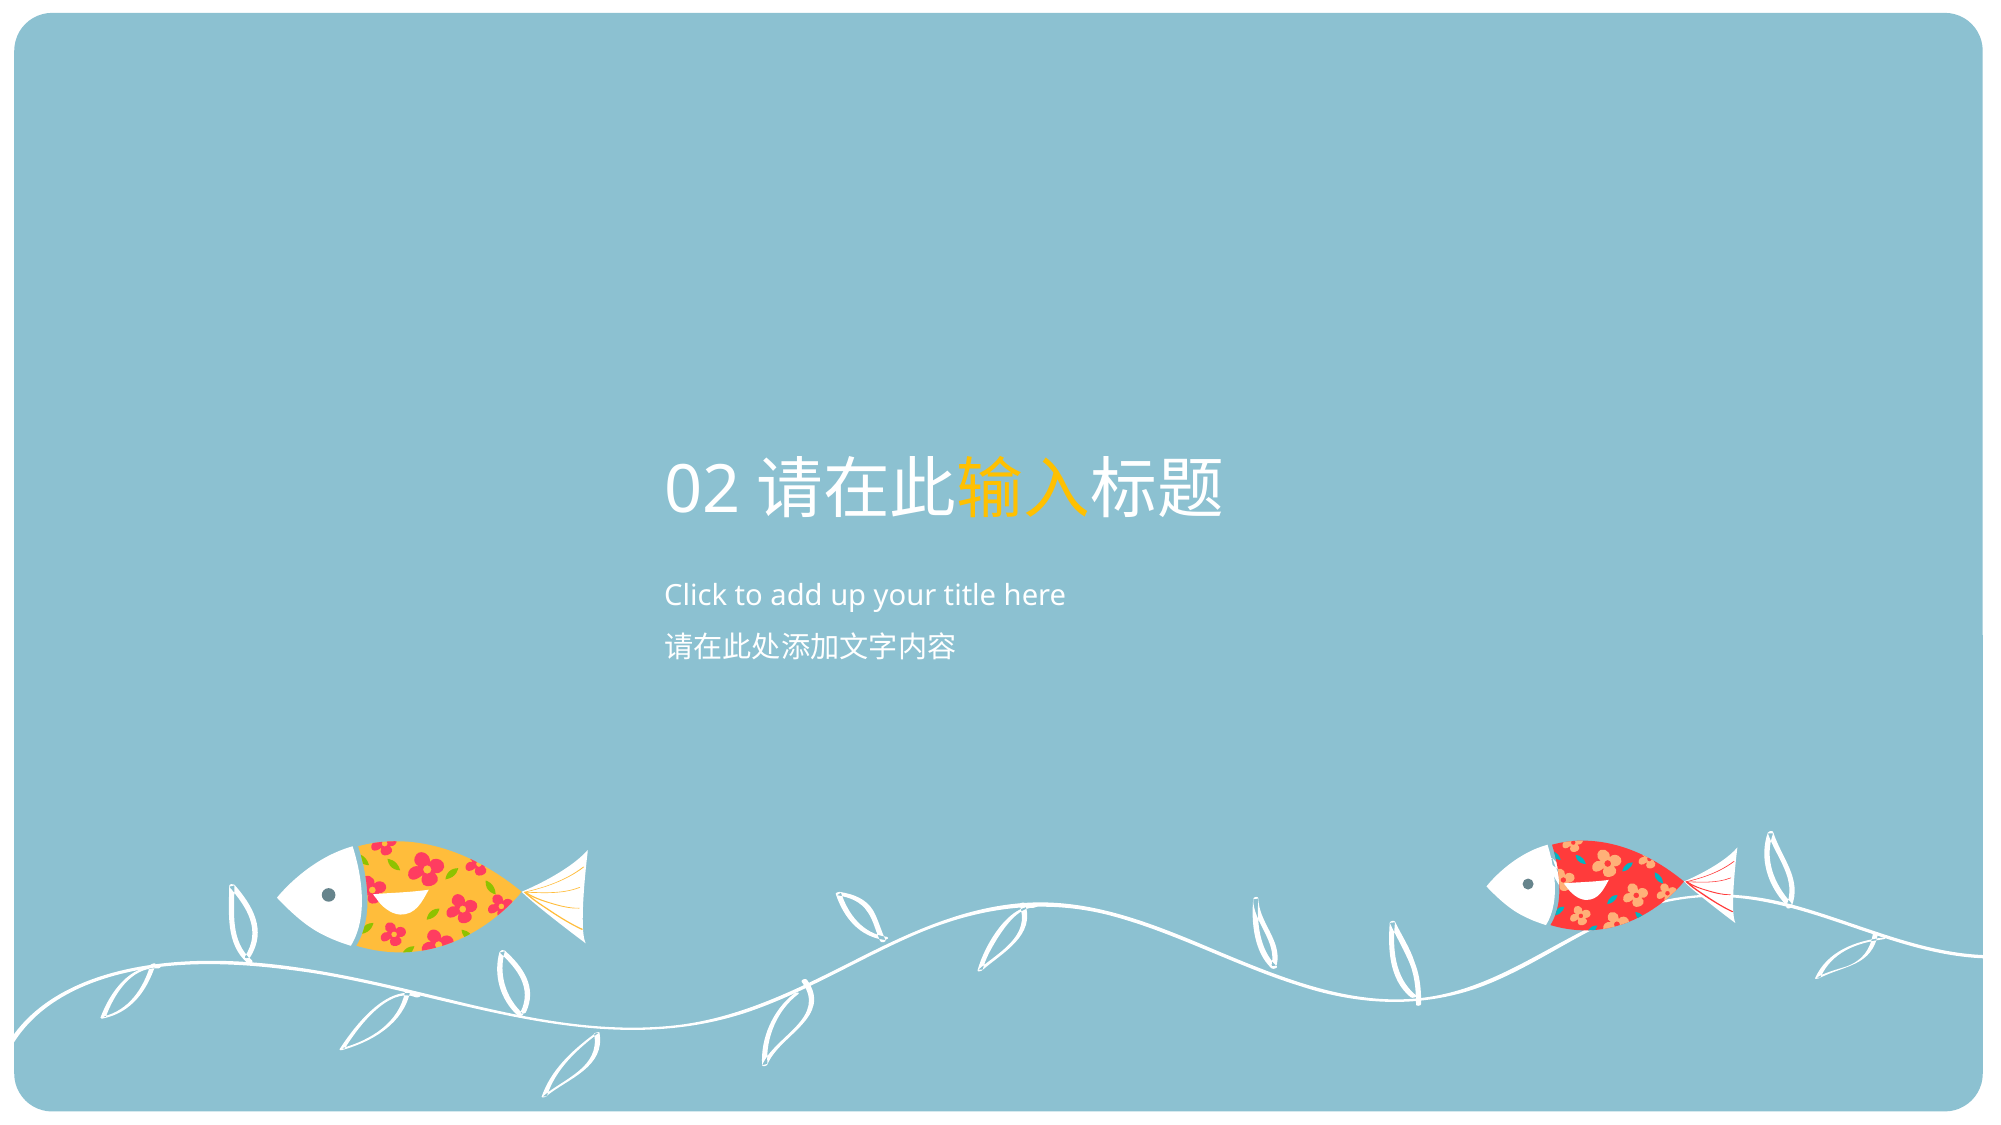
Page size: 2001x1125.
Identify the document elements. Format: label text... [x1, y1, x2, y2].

text_box [22, 1099, 1975, 1113]
text_box [13, 11, 1984, 831]
picture [0, 831, 1999, 1099]
text_box Click to add up your title here 请在此处添加文字内容 [649, 550, 1277, 671]
text_box 02请在此输入标题 [649, 438, 1377, 534]
